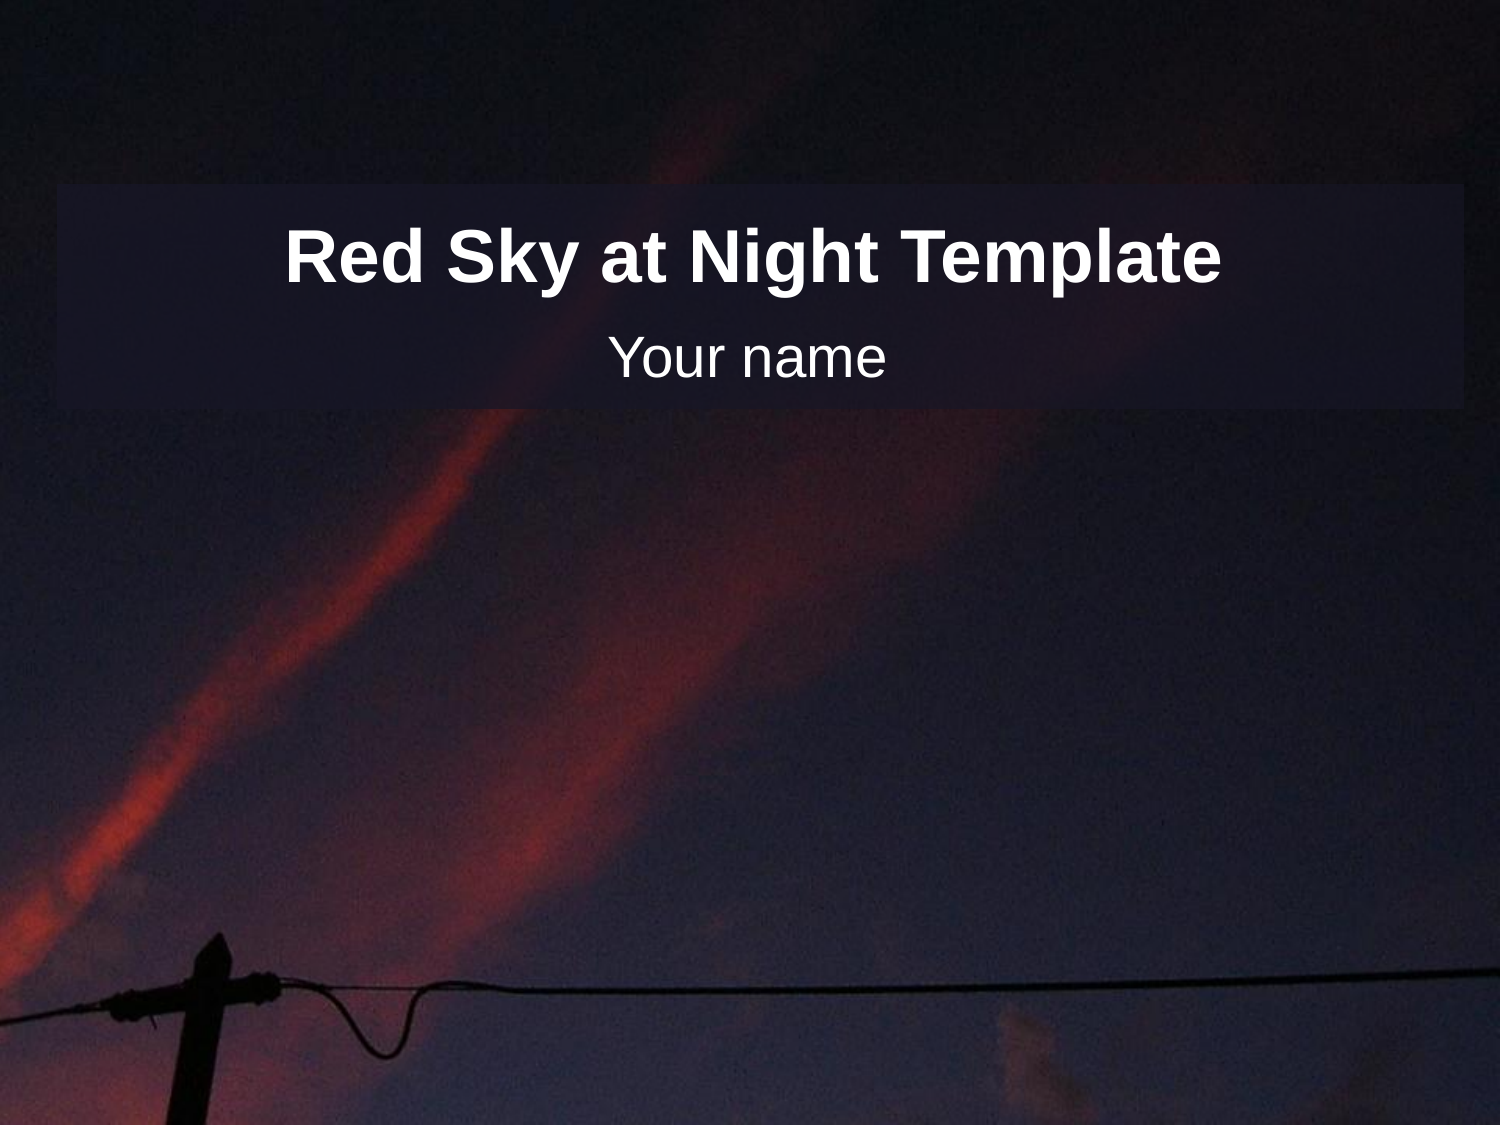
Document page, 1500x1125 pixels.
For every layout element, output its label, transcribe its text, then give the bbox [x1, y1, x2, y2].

subtitle Your name [222, 311, 1273, 391]
picture [0, 0, 1500, 1125]
title Red Sky at Night Template [116, 193, 1392, 312]
